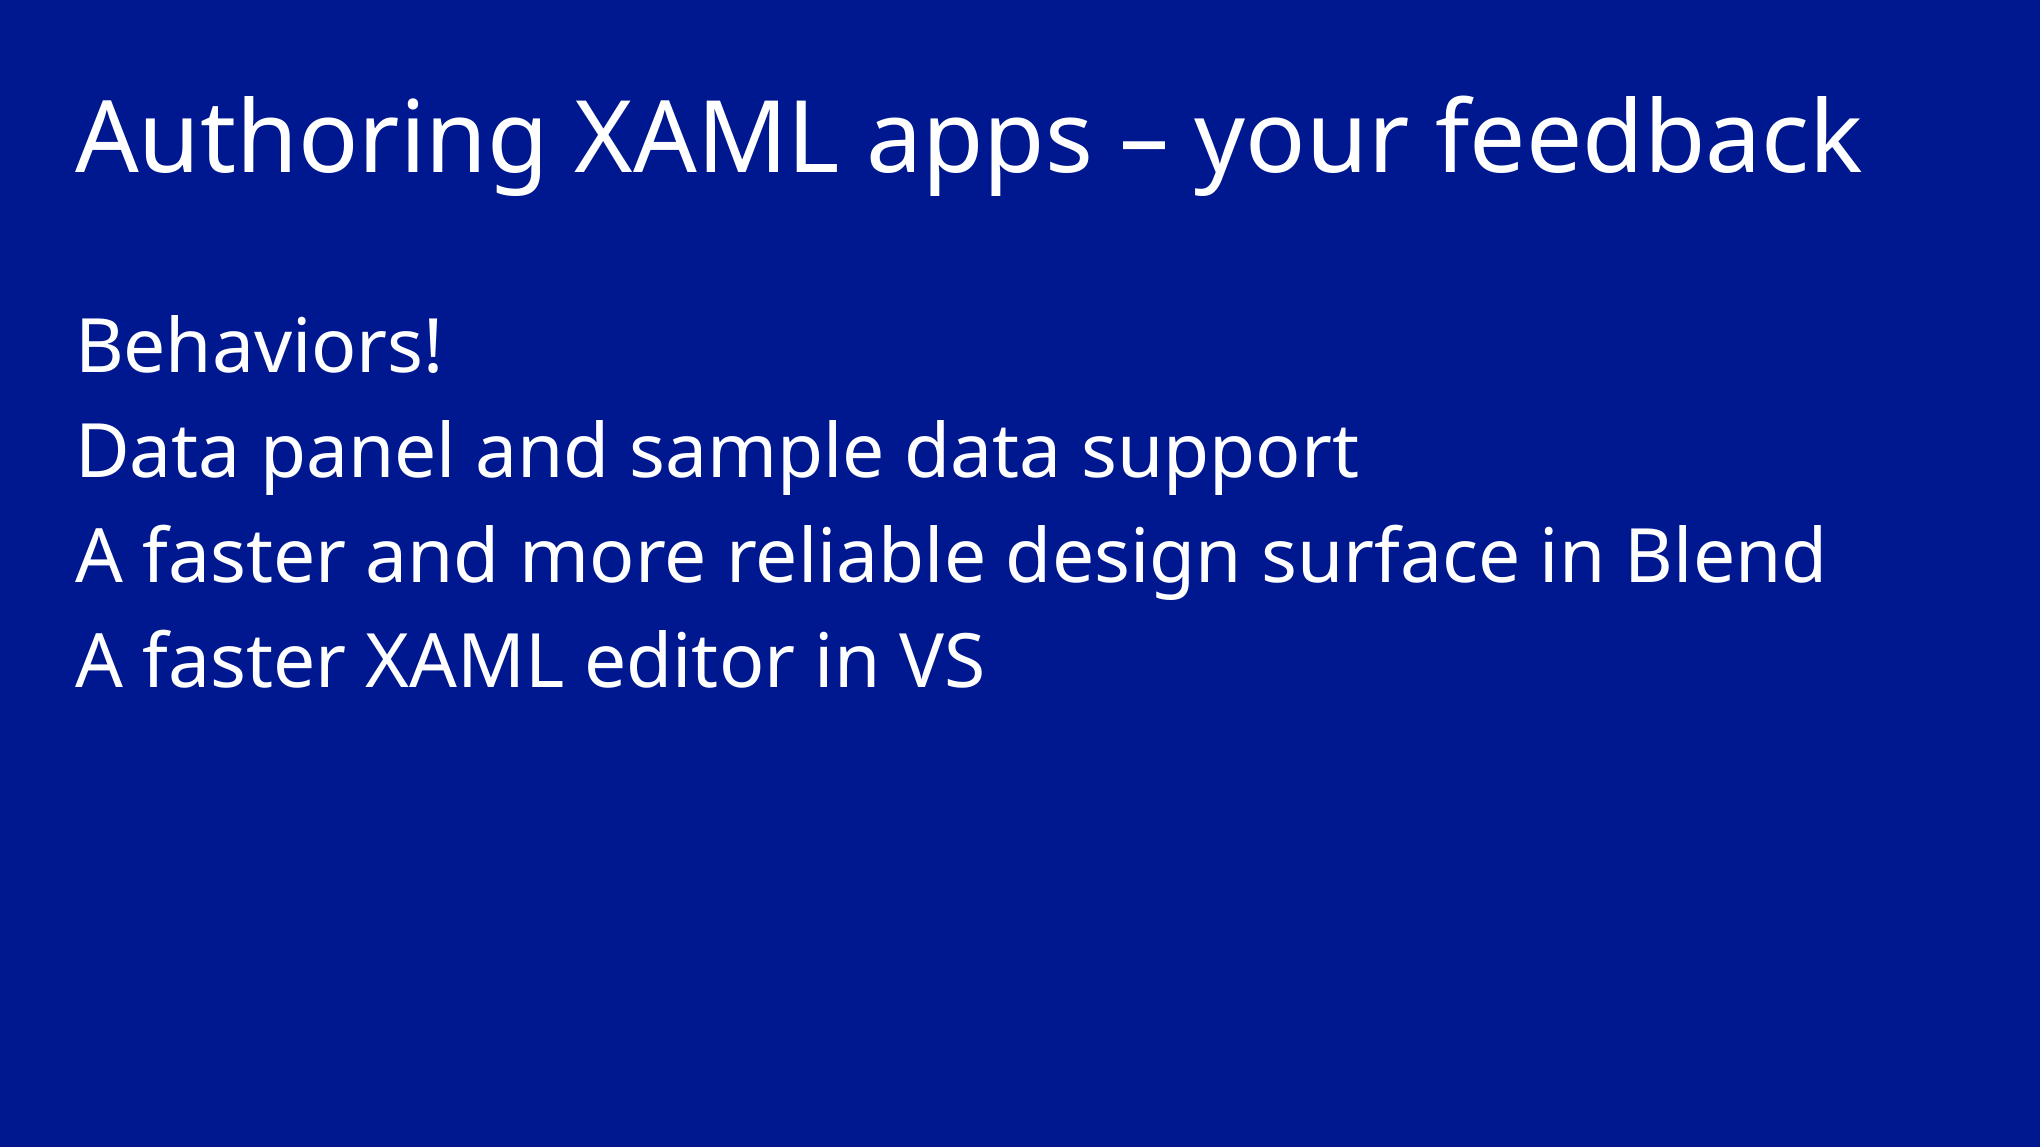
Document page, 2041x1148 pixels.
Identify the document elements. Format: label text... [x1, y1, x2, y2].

title Authoring XAML apps – your feedback [45, 48, 1996, 199]
list Behaviors! Data panel and sample data support A faster and more reliable design surface in Blend A faster XAML editor in VS [45, 273, 1996, 1099]
